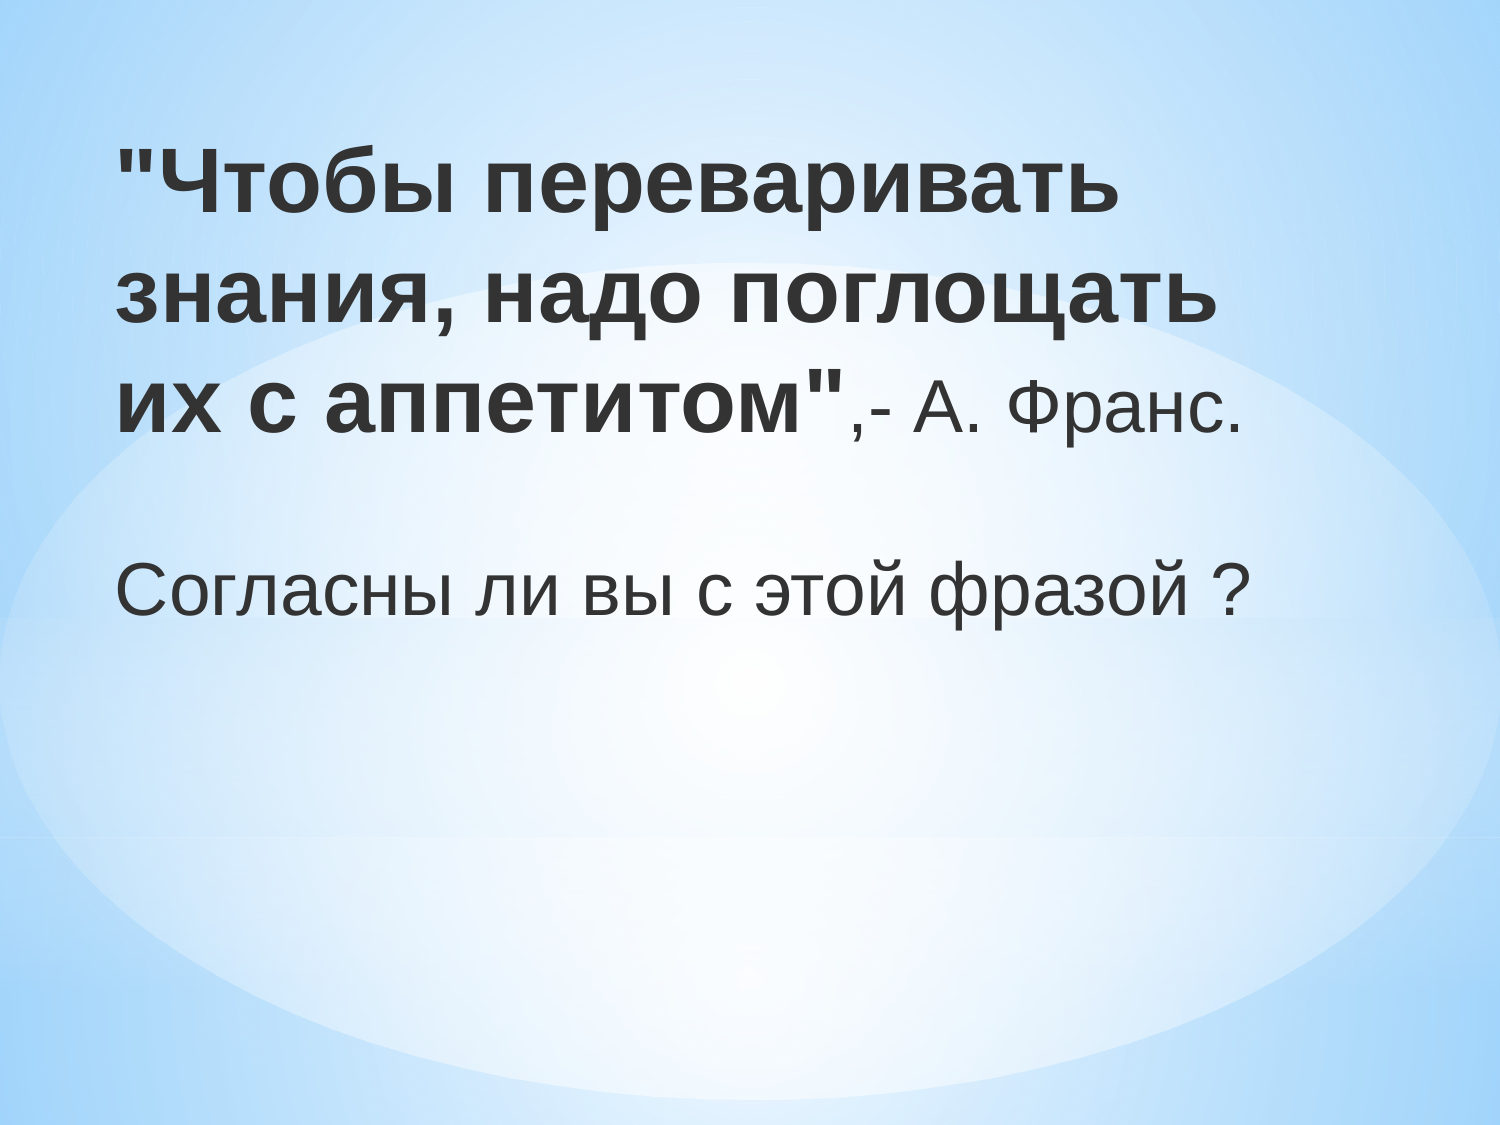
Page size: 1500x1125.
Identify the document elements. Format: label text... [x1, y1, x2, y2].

text_box "Чтобы переваривать знания, надо поглощать их с аппетитом",- А. Франс. Согласны ли вы с этой фразой ? [100, 113, 1282, 639]
